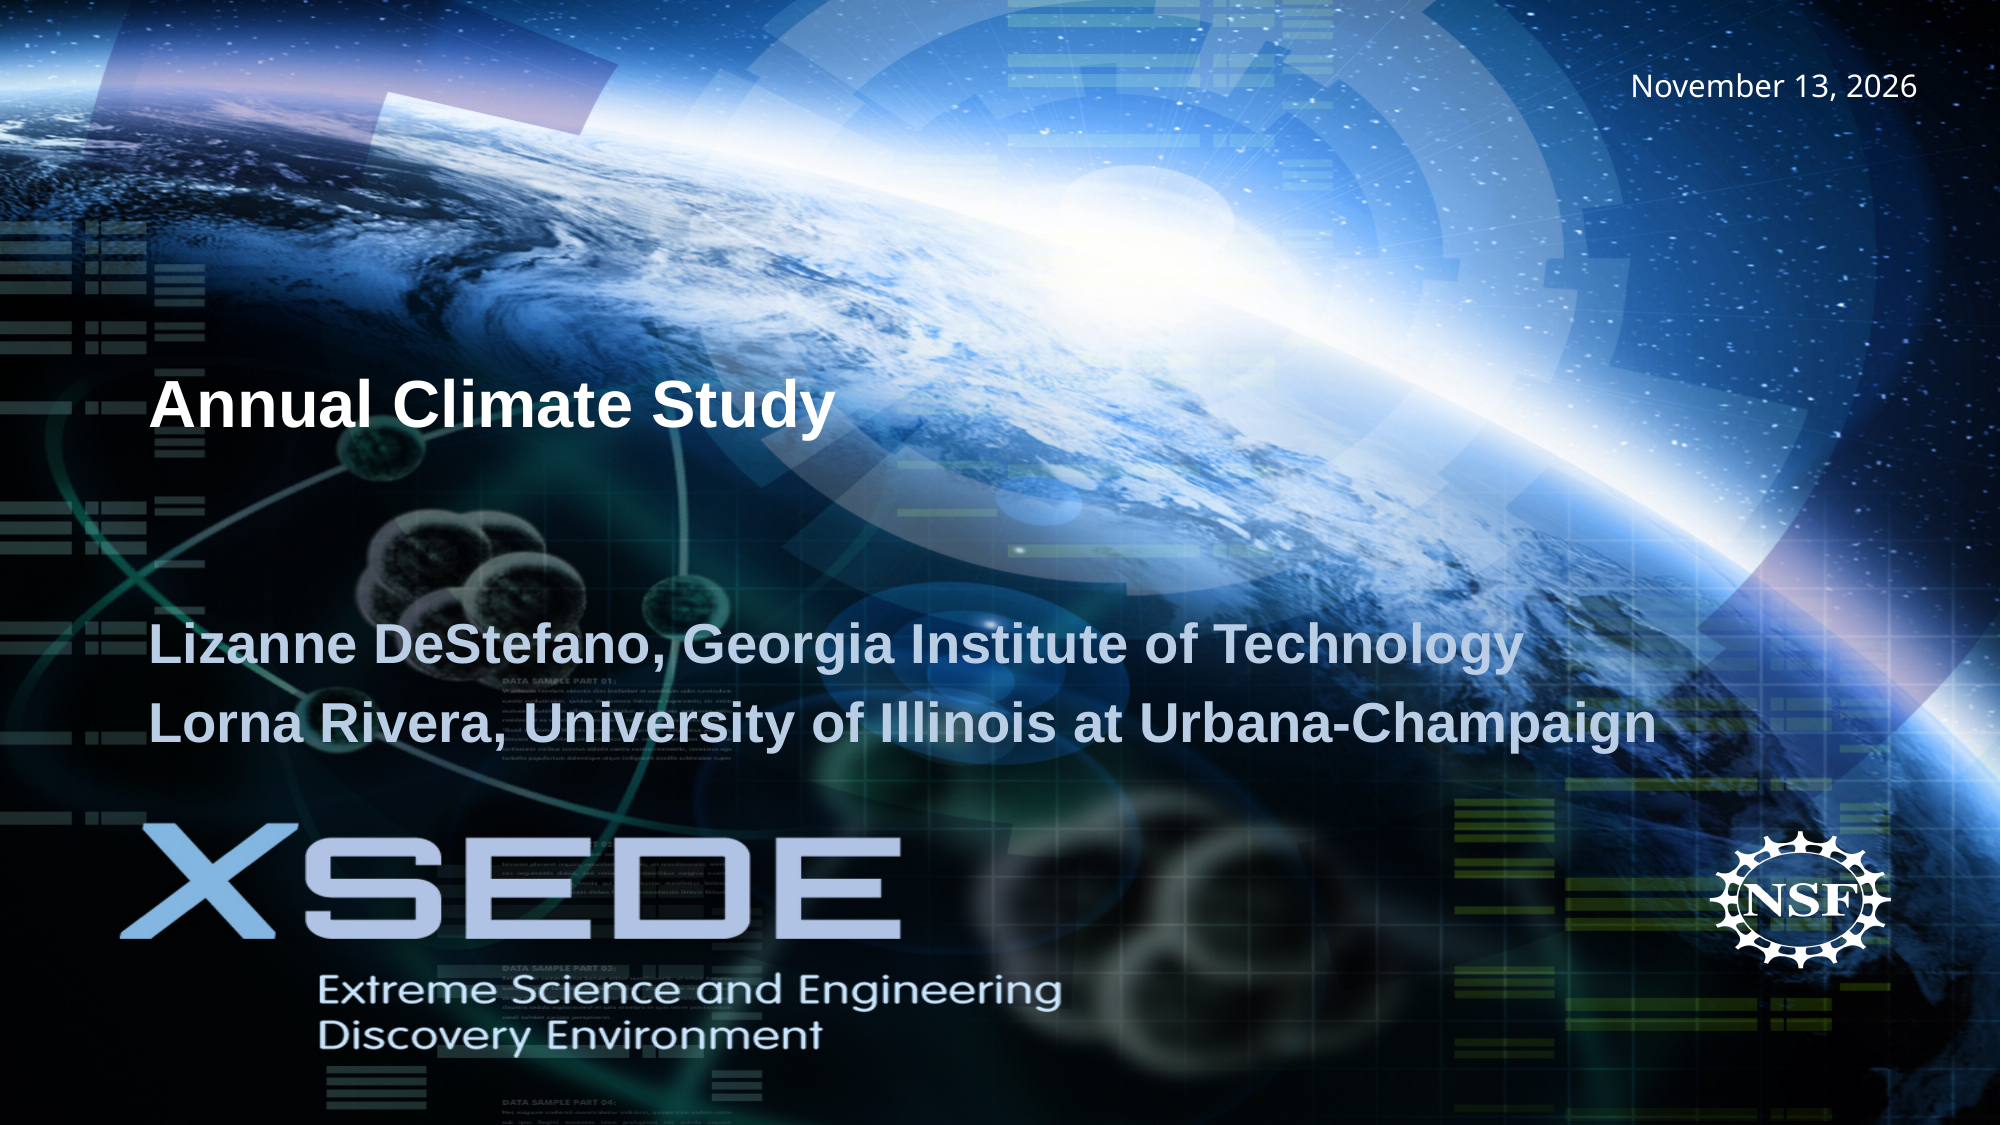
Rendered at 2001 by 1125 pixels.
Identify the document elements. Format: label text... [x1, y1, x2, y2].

subtitle Lizanne DeStefano, Georgia Institute of Technology Lorna Rivera, University of Illinois at Urbana-Champaign [133, 599, 1917, 684]
title Annual Climate Study [133, 214, 1917, 588]
picture [0, 0, 2000, 1125]
